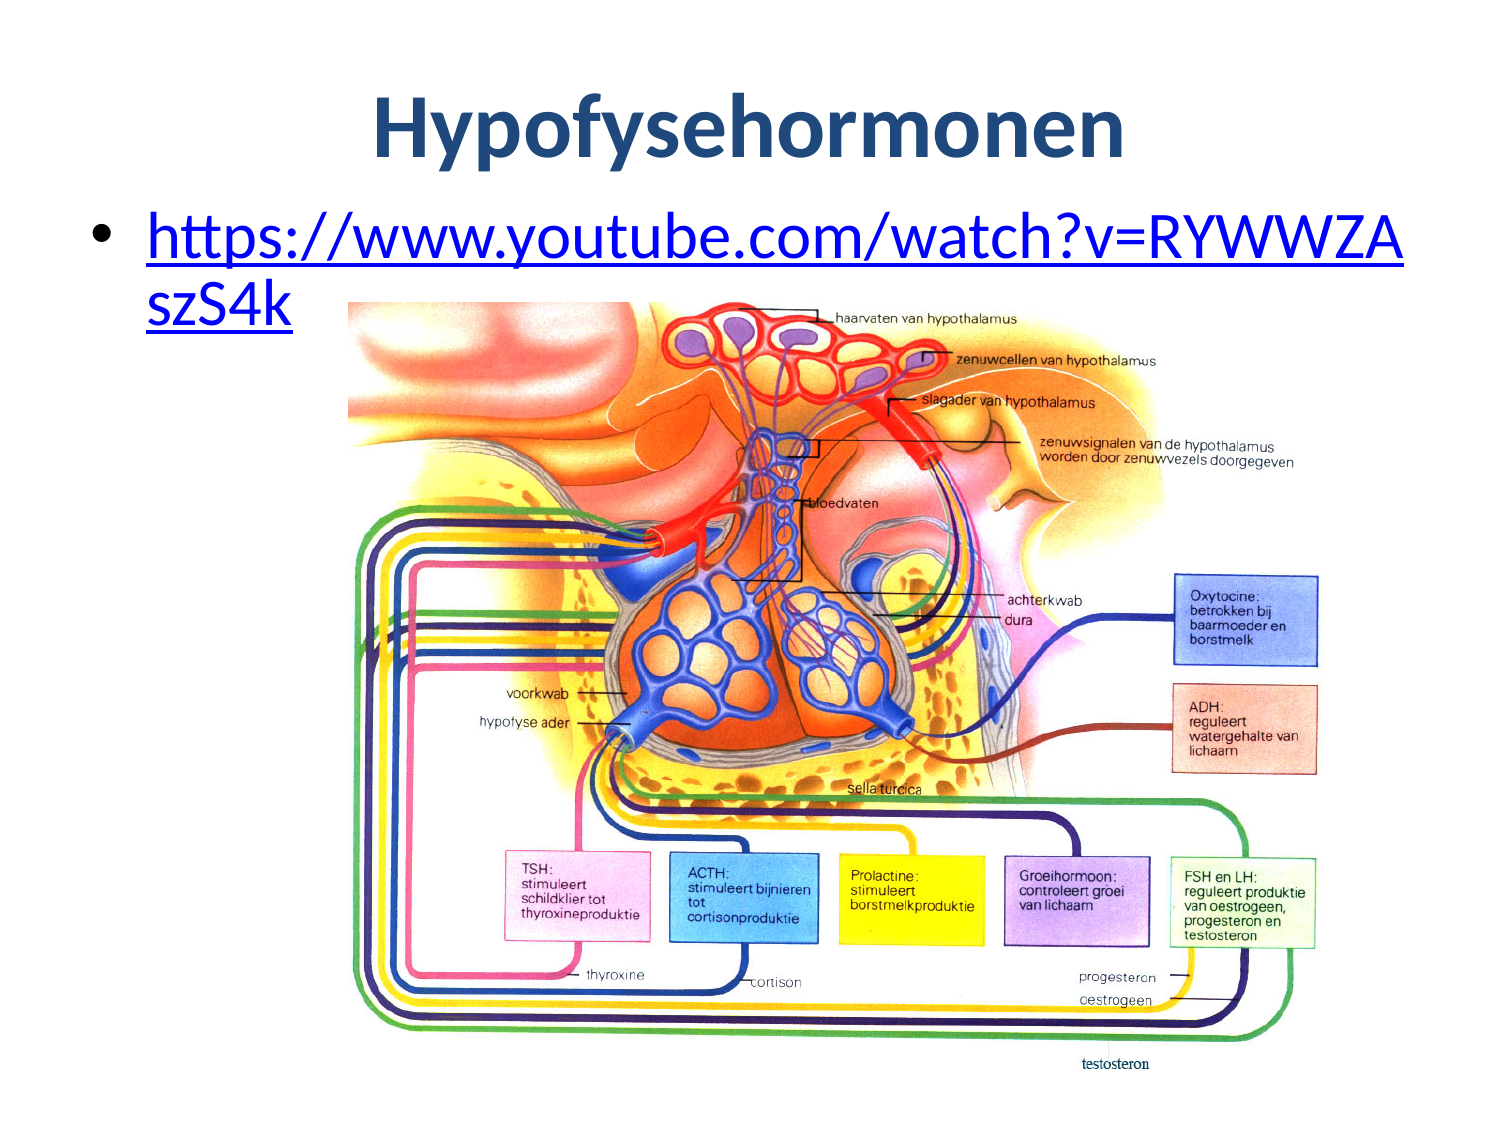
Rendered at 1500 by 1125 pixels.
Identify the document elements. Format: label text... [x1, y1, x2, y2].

list https://www.youtube.com/watch?v=RYWWZAszS4k [75, 184, 1425, 1005]
picture [348, 302, 1359, 1072]
title Hypofysehormonen [75, 45, 1425, 184]
